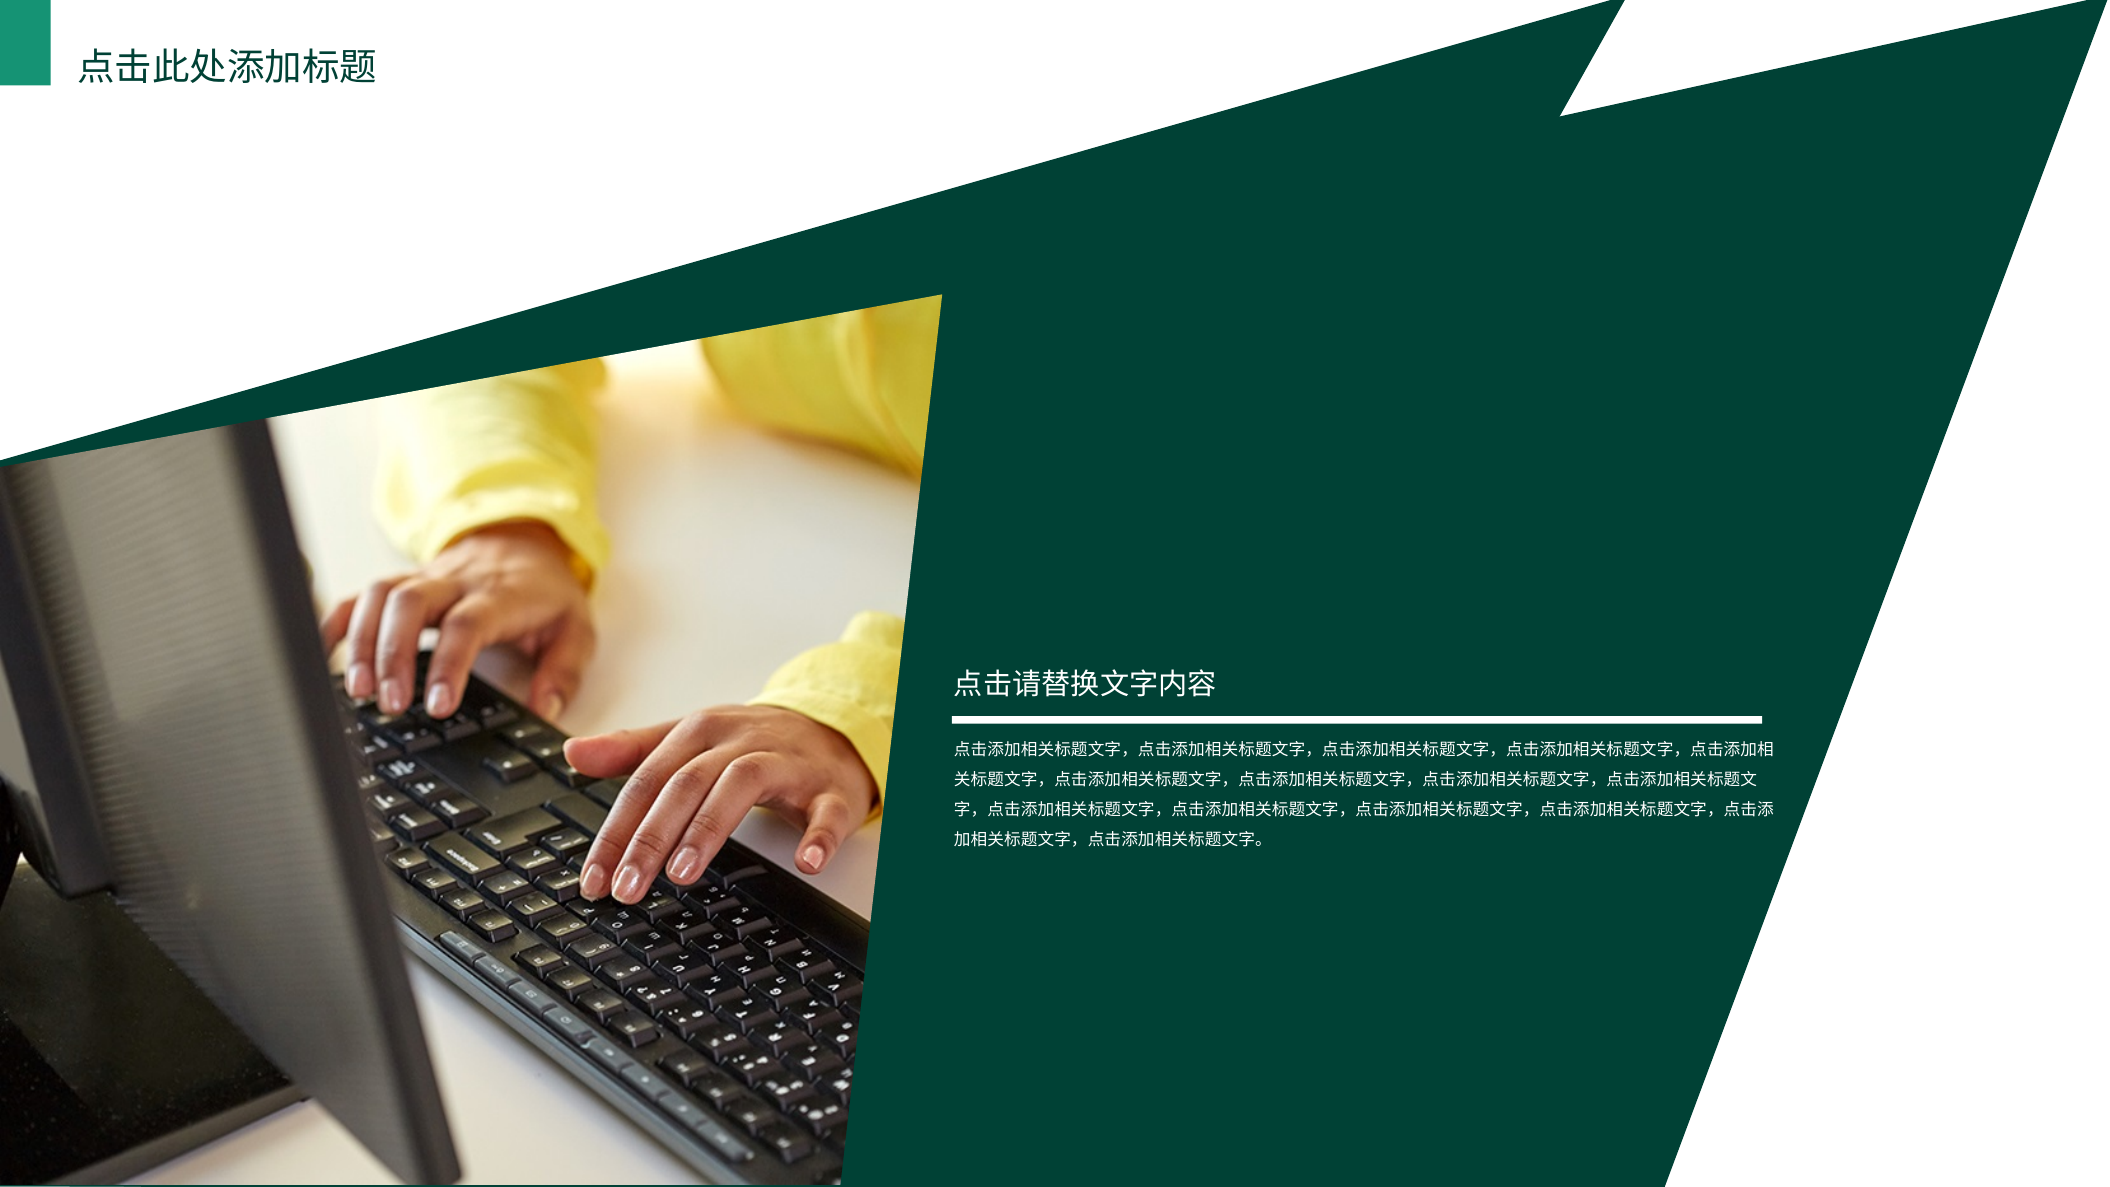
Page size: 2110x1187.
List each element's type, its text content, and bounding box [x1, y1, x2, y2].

text_box 点击添加相关标题文字，点击添加相关标题文字，点击添加相关标题文字，点击添加相关标题文字，点击添加相关标题文字，点击添加相关标题文字，点击添加相关标题文字，点击添加相关标题文字，点击添加相关标题文字，点击添加相关标题文字，点击添加相关标题文字，点击添加相关标题文字，点击添加相关标题文字，点击添加相关标题文字，点击添加相关标题文字。 [939, 721, 1799, 856]
text_box [0, 293, 944, 1186]
text_box [0, 0, 1626, 1187]
text_box [951, 715, 1763, 725]
text_box [1227, 0, 2109, 830]
text_box [963, 856, 1790, 1187]
text_box 点击请替换文字内容 [939, 640, 1303, 708]
text_box 点击此处添加标题 [62, 35, 417, 94]
